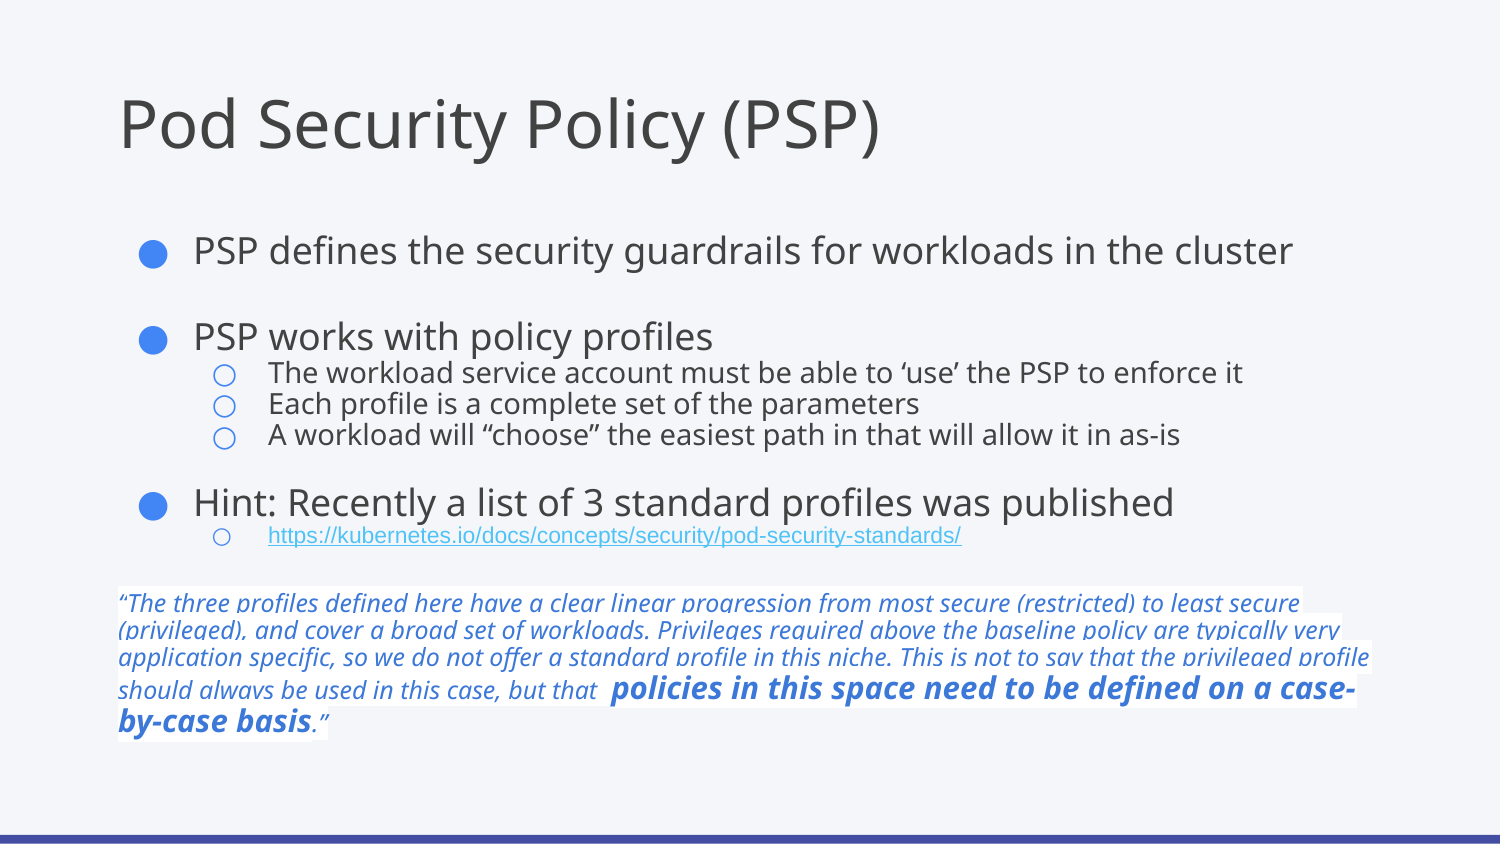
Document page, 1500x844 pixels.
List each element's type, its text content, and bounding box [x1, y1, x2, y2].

title Pod Security Policy (PSP) [103, 44, 1397, 208]
list PSP defines the security guardrails for workloads in the cluster PSP works with policy profiles The workload service account must be able to ‘use’ the PSP to enforce it Each profile is a complete set of the parameters A workload will “choose” the easiest path in that will allow it in as-is Hint: Recently a list of 3 standard profiles was published https://kubernetes.io/docs/concepts/security/pod-security-standards/ “The three profiles defined here have a clear linear progression from most secure (restricted) to least secure (privileged), and cover a broad set of workloads. Privileges required above the baseline policy are typically very application specific, so we do not offer a standard profile in this niche. This is not to say that the privileged profile should always be used in this case, but that policies in this space need to be defined on a case-by-case basis.” [103, 224, 1397, 760]
